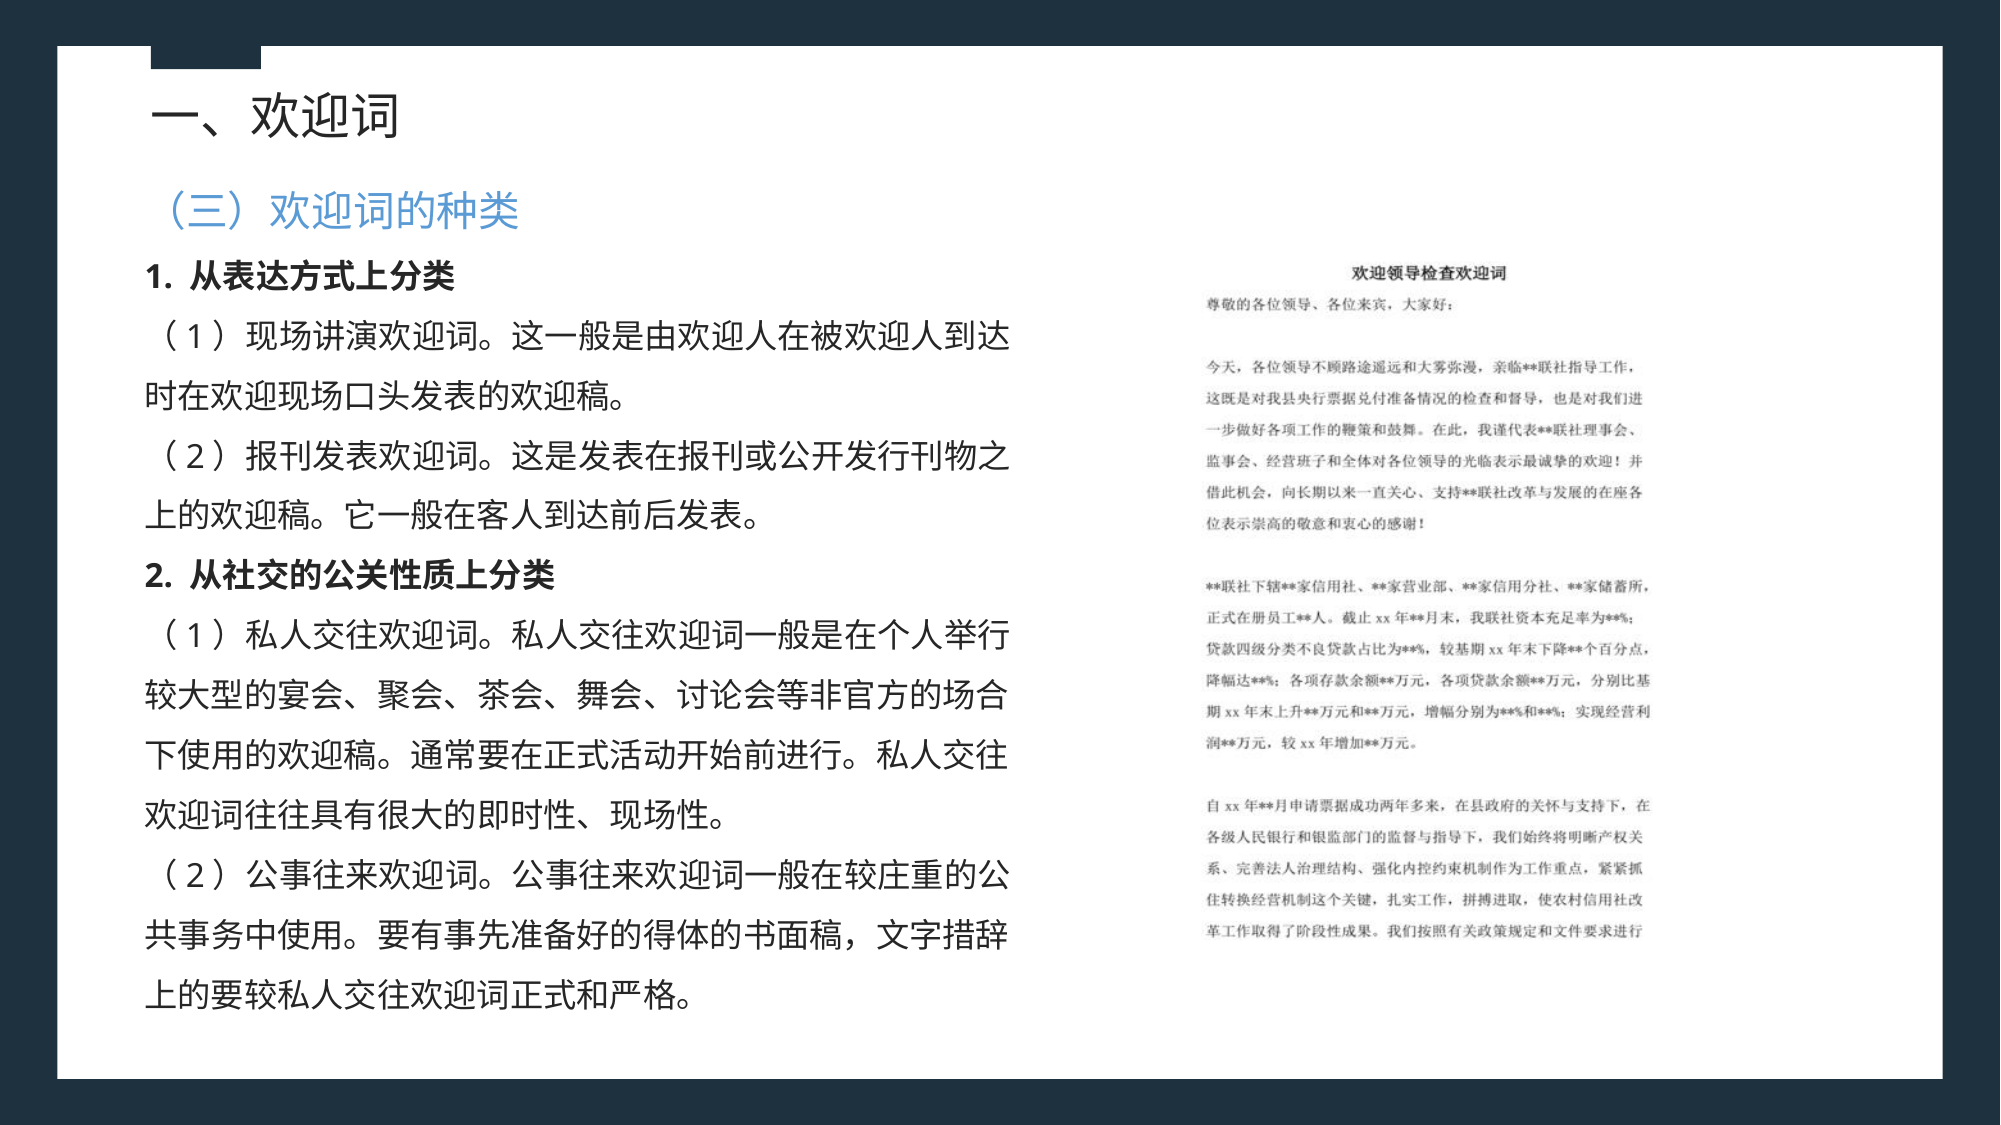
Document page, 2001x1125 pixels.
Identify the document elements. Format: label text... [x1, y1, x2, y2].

picture [1108, 185, 1750, 1032]
text_box （三）欢迎词的种类 1. 从表达方式上分类 （1）现场讲演欢迎词。这一般是由欢迎人在被欢迎人到达时在欢迎现场口头发表的欢迎稿。 （2）报刊发表欢迎词。这是发表在报刊或公开发行刊物之上的欢迎稿。它一般在客人到达前后发表。 2. 从社交的公关性质上分类 （1）私人交往欢迎词。私人交往欢迎词一般是在个人举行较大型的宴会、聚会、茶会、舞会、讨论会等非官方的场合下使用的欢迎稿。通常要在正式活动开始前进行。私人交往欢迎词往往具有很大的即时性、现场性。 （2）公事往来欢迎词。公事往来欢迎词一般在较庄重的公共事务中使用。要有事先准备好的得体的书面稿，文字措辞上的要较私人交往欢迎词正式和严格。 [129, 152, 1046, 1021]
text_box 一、欢迎词 [150, 77, 622, 152]
